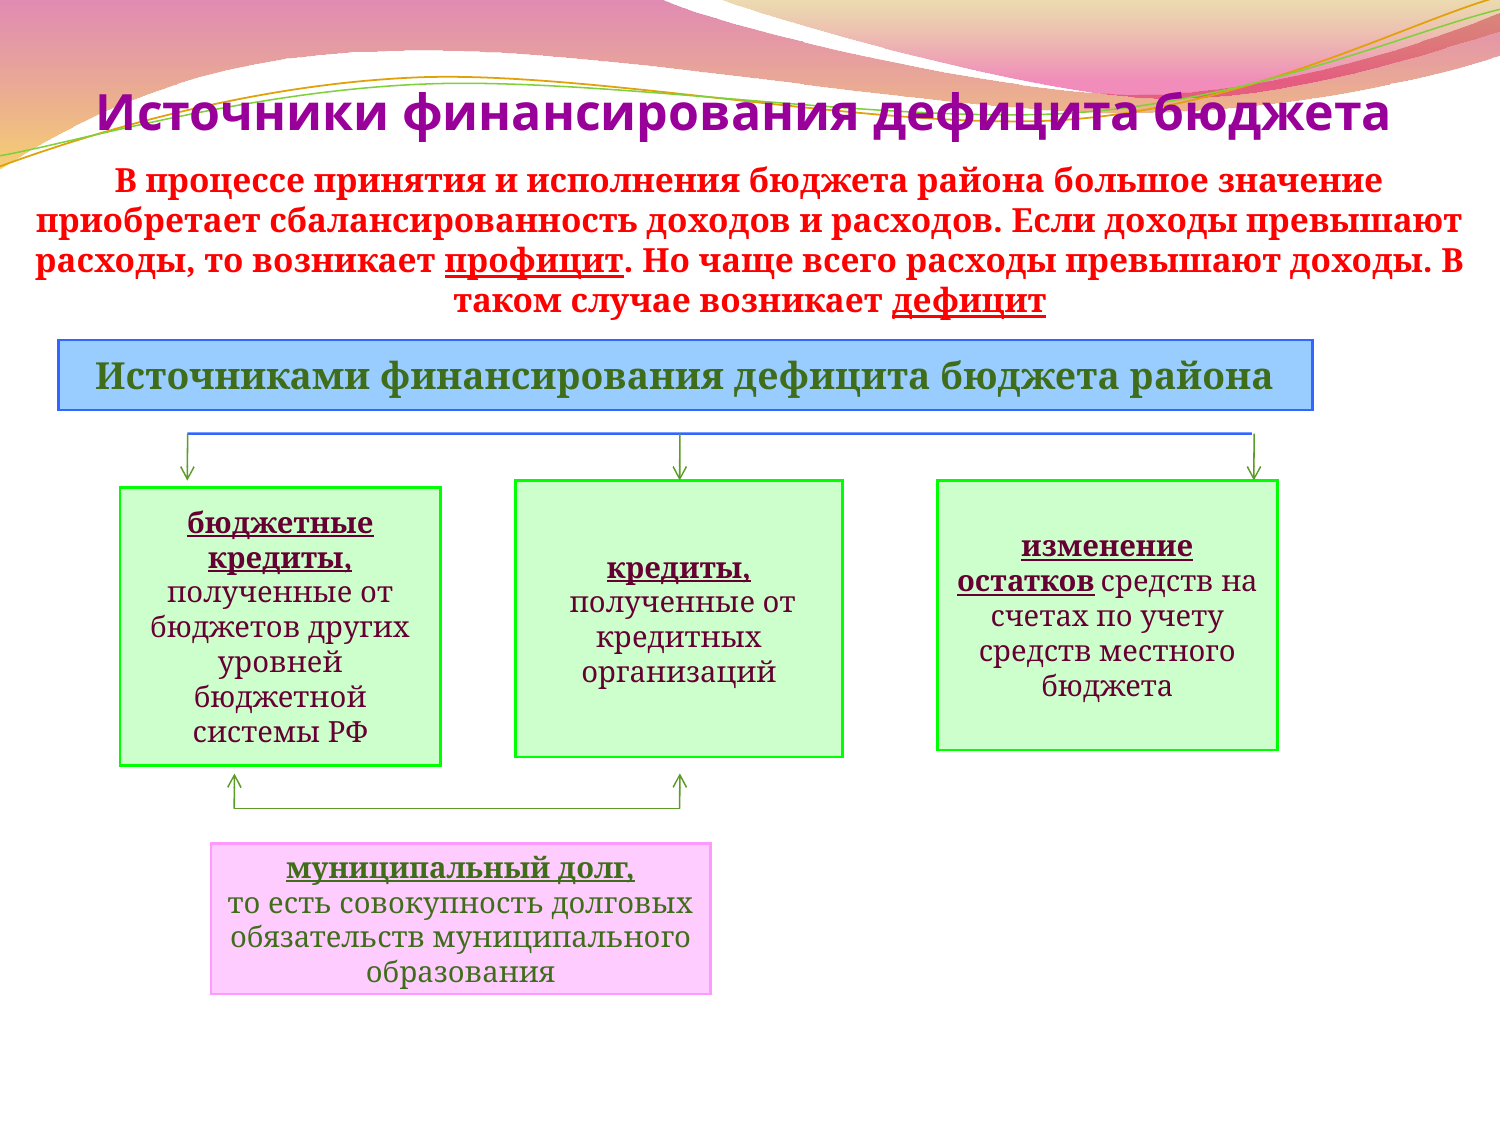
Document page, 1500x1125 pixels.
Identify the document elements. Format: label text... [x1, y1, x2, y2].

text_box изменение остатков средств на счетах по учету средств местного бюджета [937, 480, 1278, 750]
text_box В процессе принятия и исполнения бюджета района большое значение приобретает сбалансированность доходов и расходов. Если доходы превышают расходы, то возникает профицит. Но чаще всего расходы превышают доходы. В таком случае возникает дефицит [0, 152, 1500, 327]
text_box кредиты, полученные от кредитных организаций [515, 480, 843, 757]
title Источники финансирования дефицита бюджета [23, 0, 1465, 141]
text_box бюджетные кредиты, полученные от бюджетов других уровней бюджетной системы РФ [120, 487, 441, 766]
list Источниками финансирования дефицита бюджета района [58, 339, 1313, 411]
text_box муниципальный долг, то есть совокупность долговых обязательств муниципального образования [210, 843, 711, 994]
